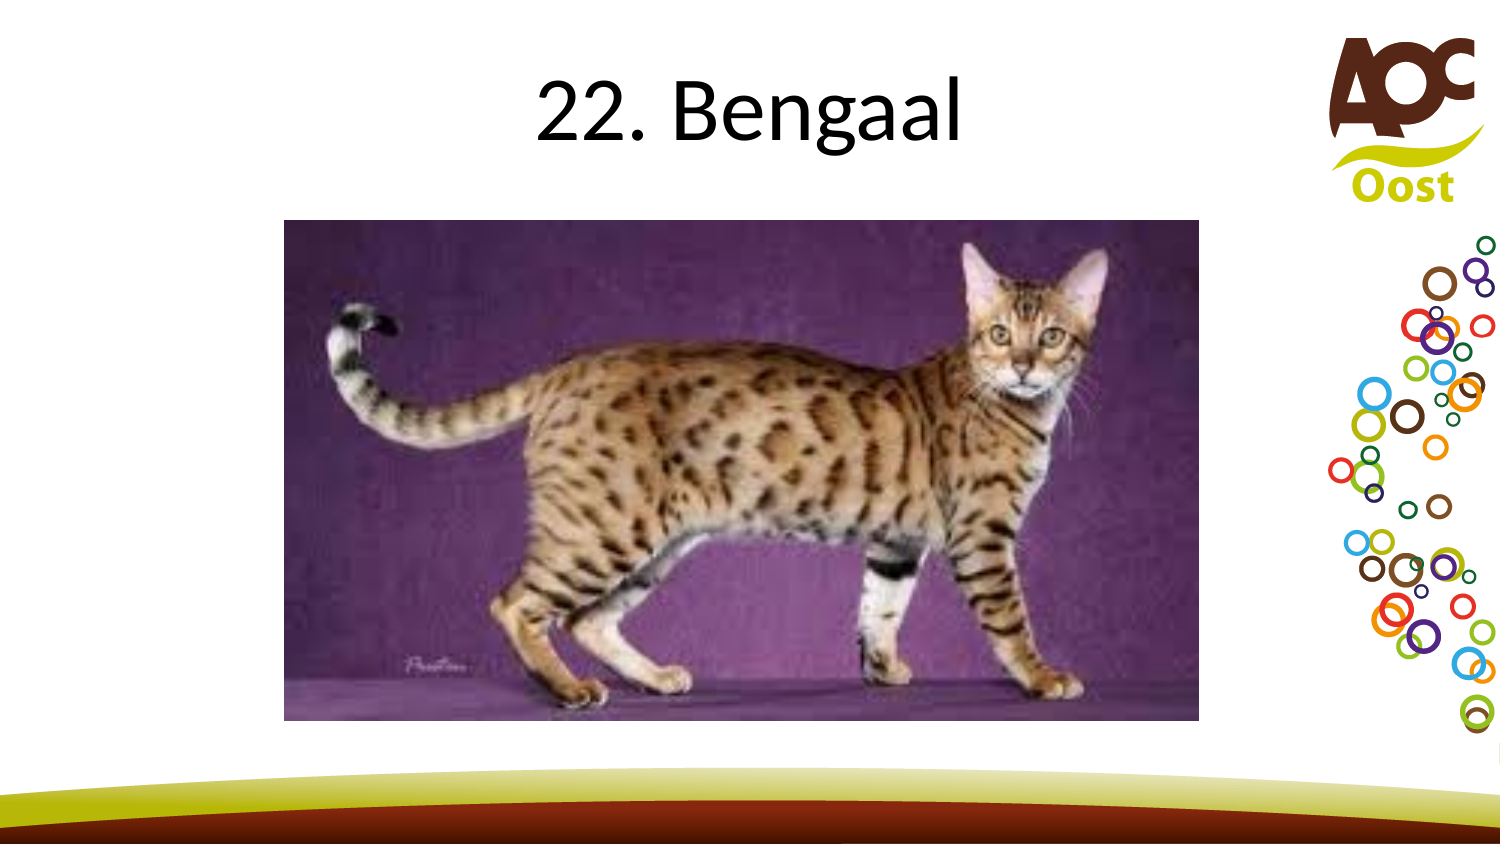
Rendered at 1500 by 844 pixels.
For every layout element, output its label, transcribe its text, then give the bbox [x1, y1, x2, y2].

picture [0, 0, 1500, 844]
title 22. Bengaal [75, 33, 1425, 175]
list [284, 220, 1200, 721]
